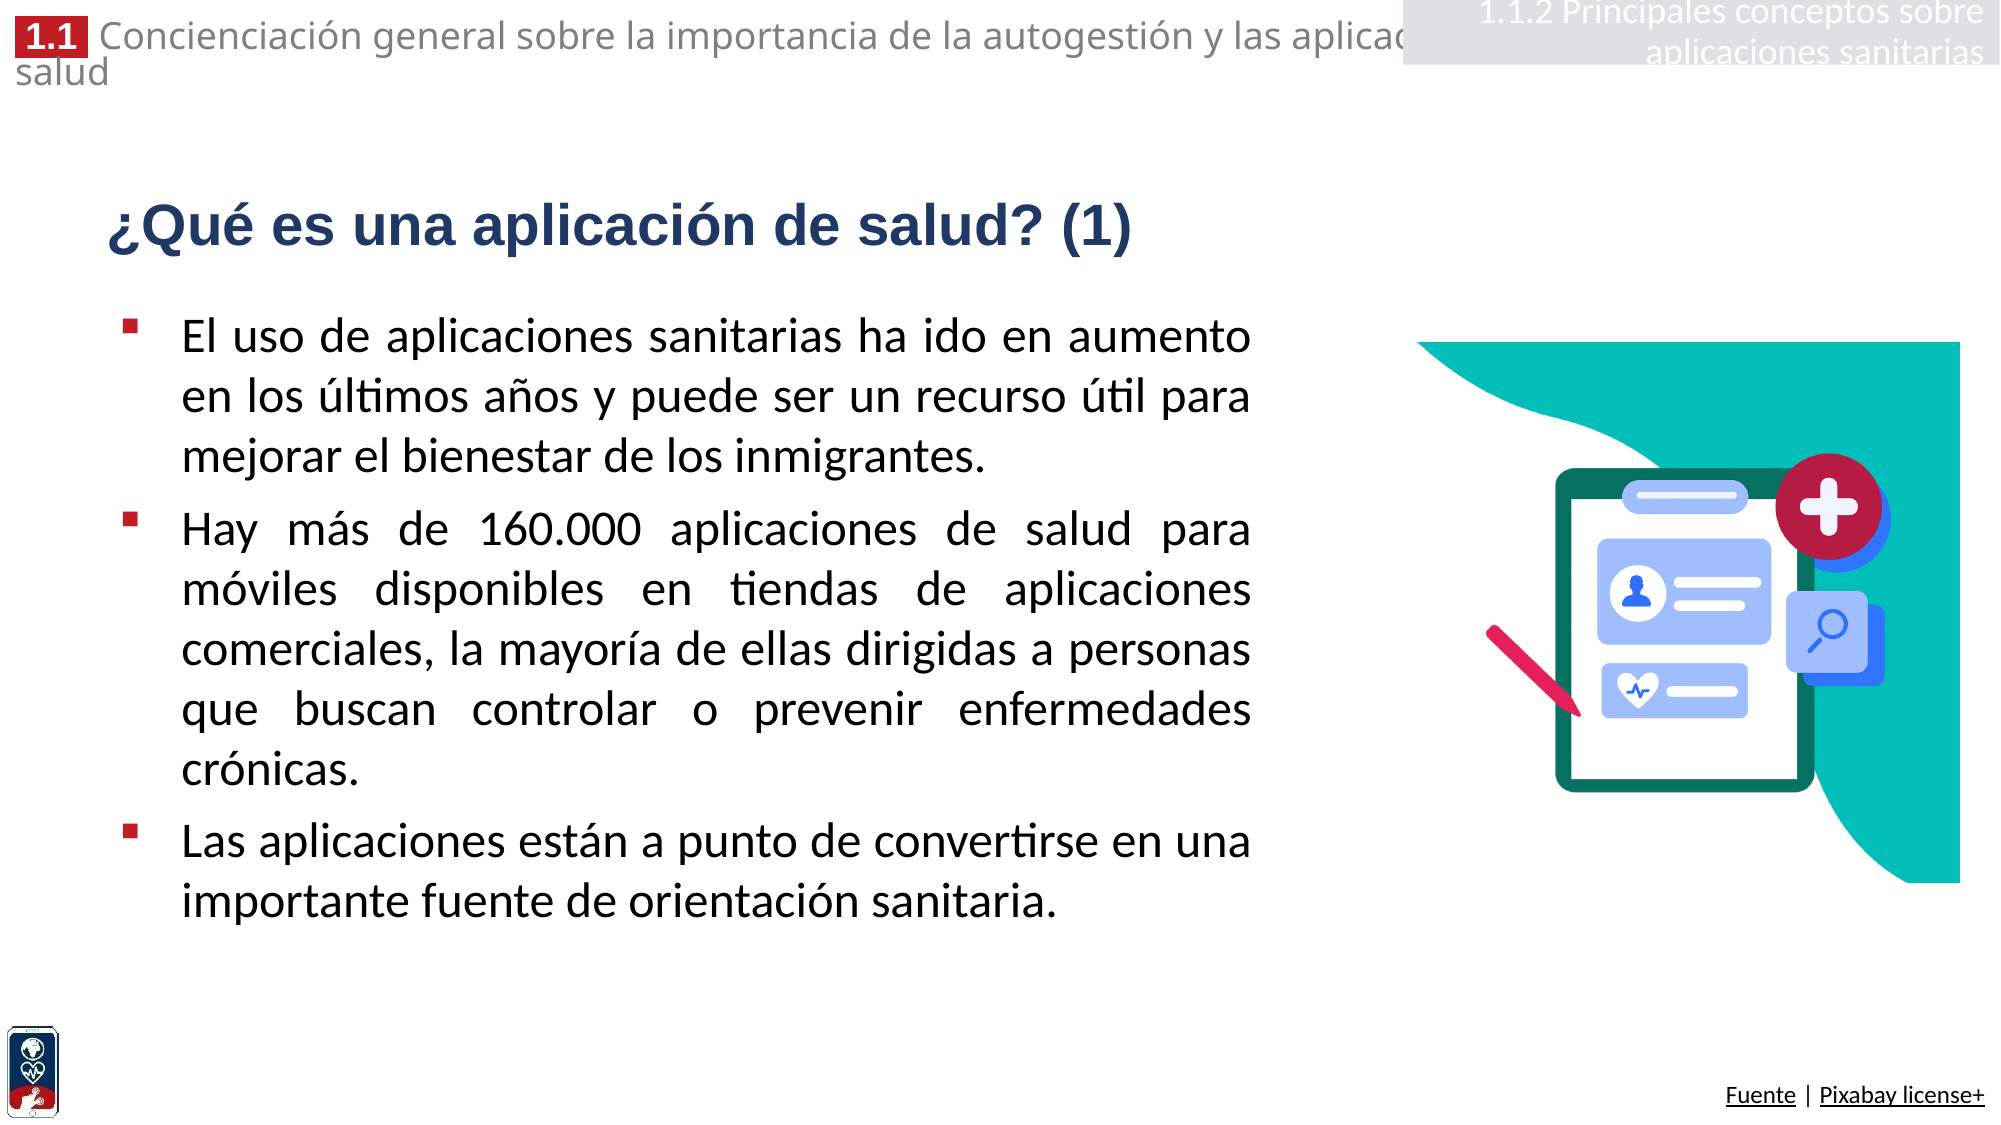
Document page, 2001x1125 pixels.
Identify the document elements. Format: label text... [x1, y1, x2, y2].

title ¿Qué es una aplicación de salud? (1) [91, 177, 1906, 277]
text_box 1.1.2 Principales conceptos sobre aplicaciones sanitarias [1403, 0, 2000, 65]
list El uso de aplicaciones sanitarias ha ido en aumento en los últimos años y puede ser un recurso útil para mejorar el bienestar de los inmigrantes. Hay más de 160.000 aplicaciones de salud para móviles disponibles en tiendas de aplicaciones comerciales, la mayoría de ellas dirigidas a personas que buscan controlar o prevenir enfermedades crónicas. Las aplicaciones están a punto de convertirse en una importante fuente de orientación sanitaria. [91, 295, 1268, 1094]
picture [1417, 342, 1961, 883]
picture [7, 1026, 59, 1118]
text_box Fuente | Pixabay license+ [561, 1070, 2000, 1116]
